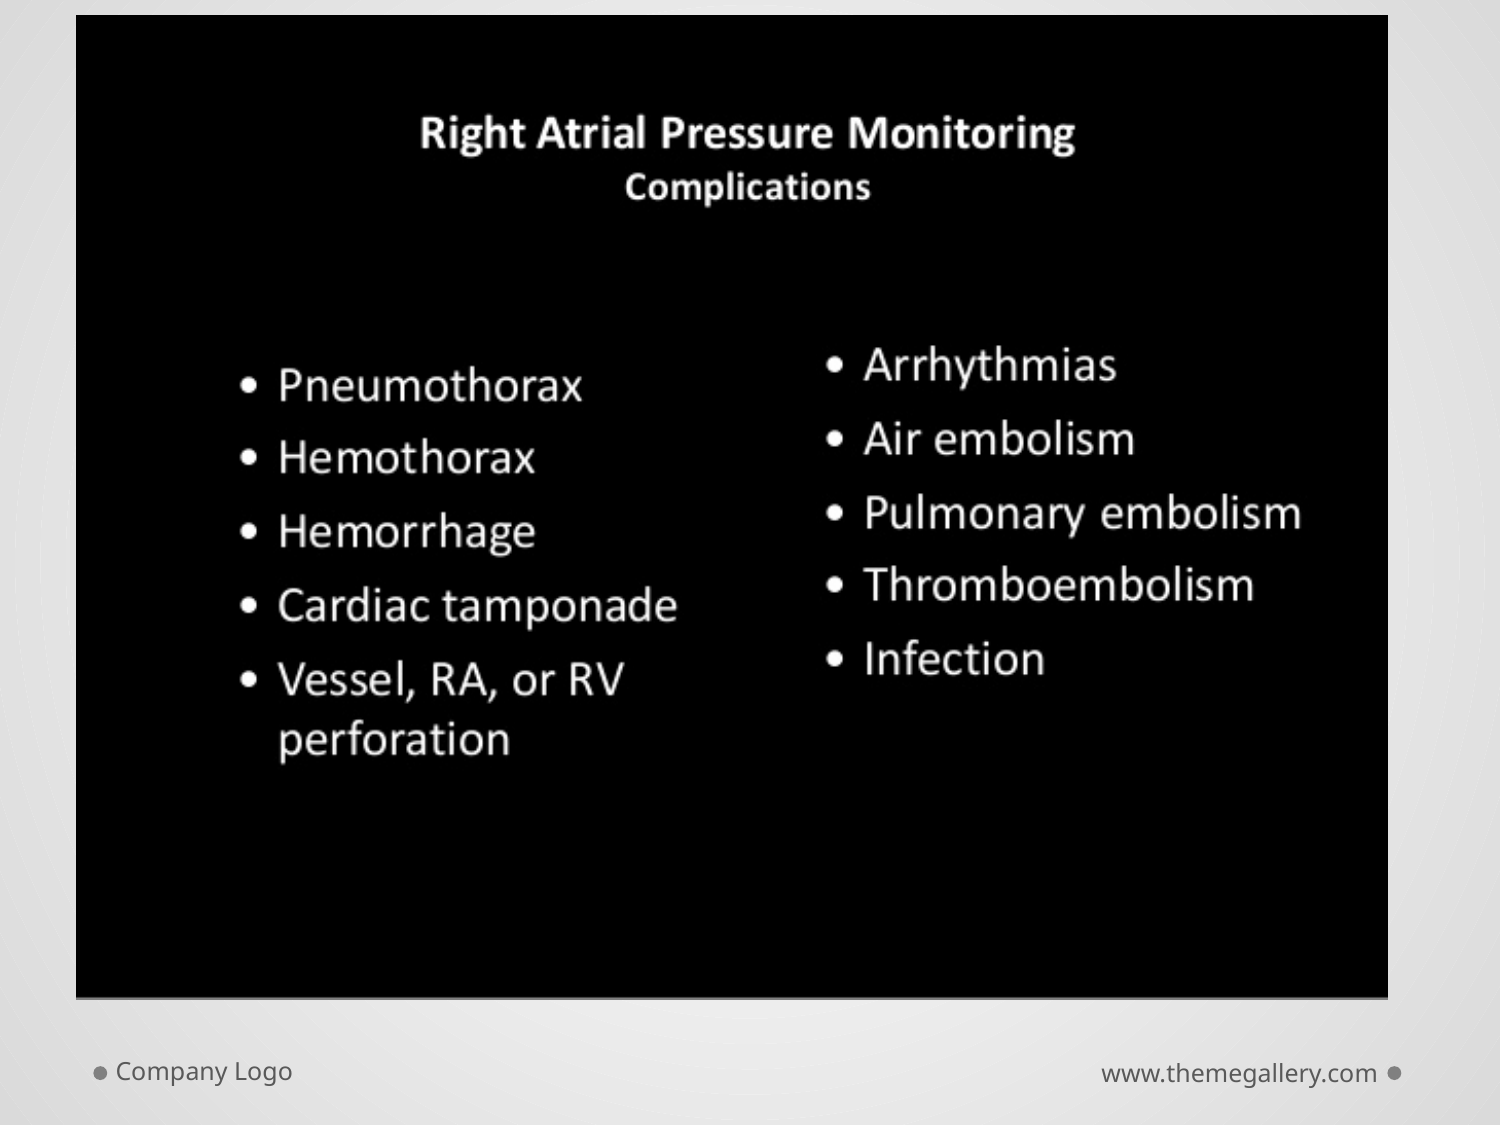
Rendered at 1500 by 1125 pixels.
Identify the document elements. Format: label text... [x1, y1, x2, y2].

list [76, 15, 1388, 1000]
slide_number www.themegallery.com [1043, 1042, 1386, 1103]
footer Company Logo [108, 1042, 576, 1103]
